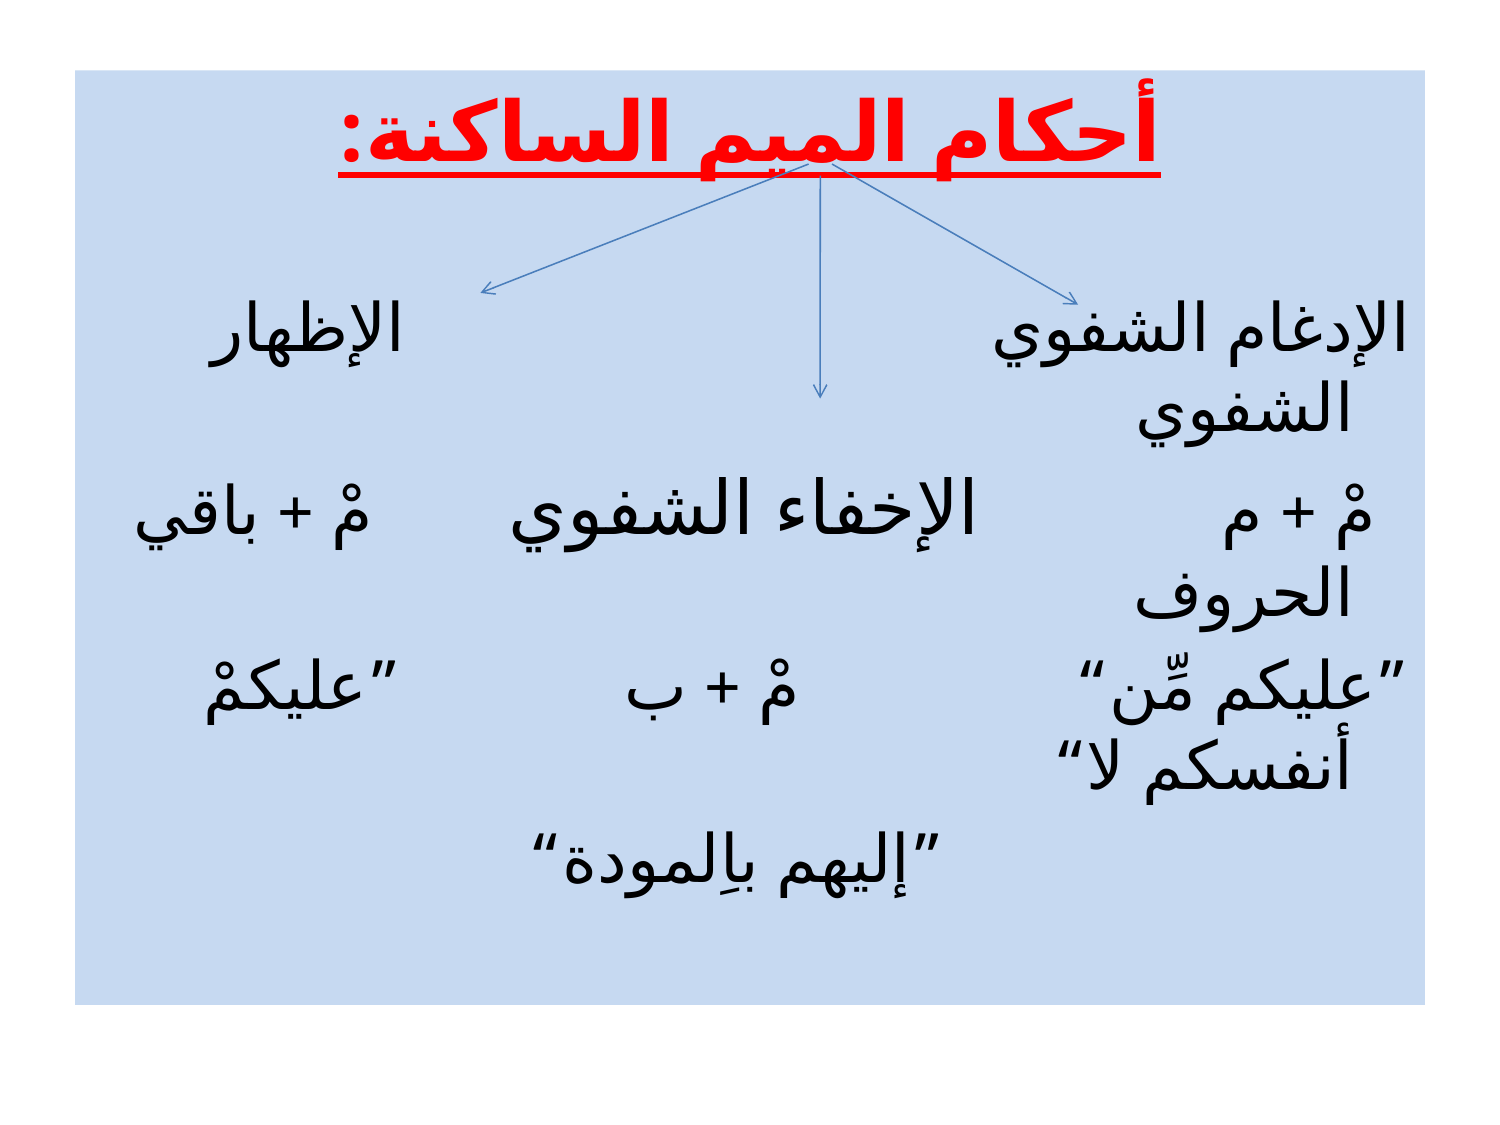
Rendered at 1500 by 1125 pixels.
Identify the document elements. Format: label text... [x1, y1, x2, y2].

list أحكام الميم الساكنة: الإدغام الشفوي الإظهار الشفوي مْ + م الإخفاء الشفوي مْ + باقي الحروف ”عليكم مِّن“ مْ + ب ”عليكمْ أنفسكم لا“ ”إليهم باِلمودة“ [75, 70, 1425, 1005]
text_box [480, 163, 809, 294]
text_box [831, 163, 1079, 305]
